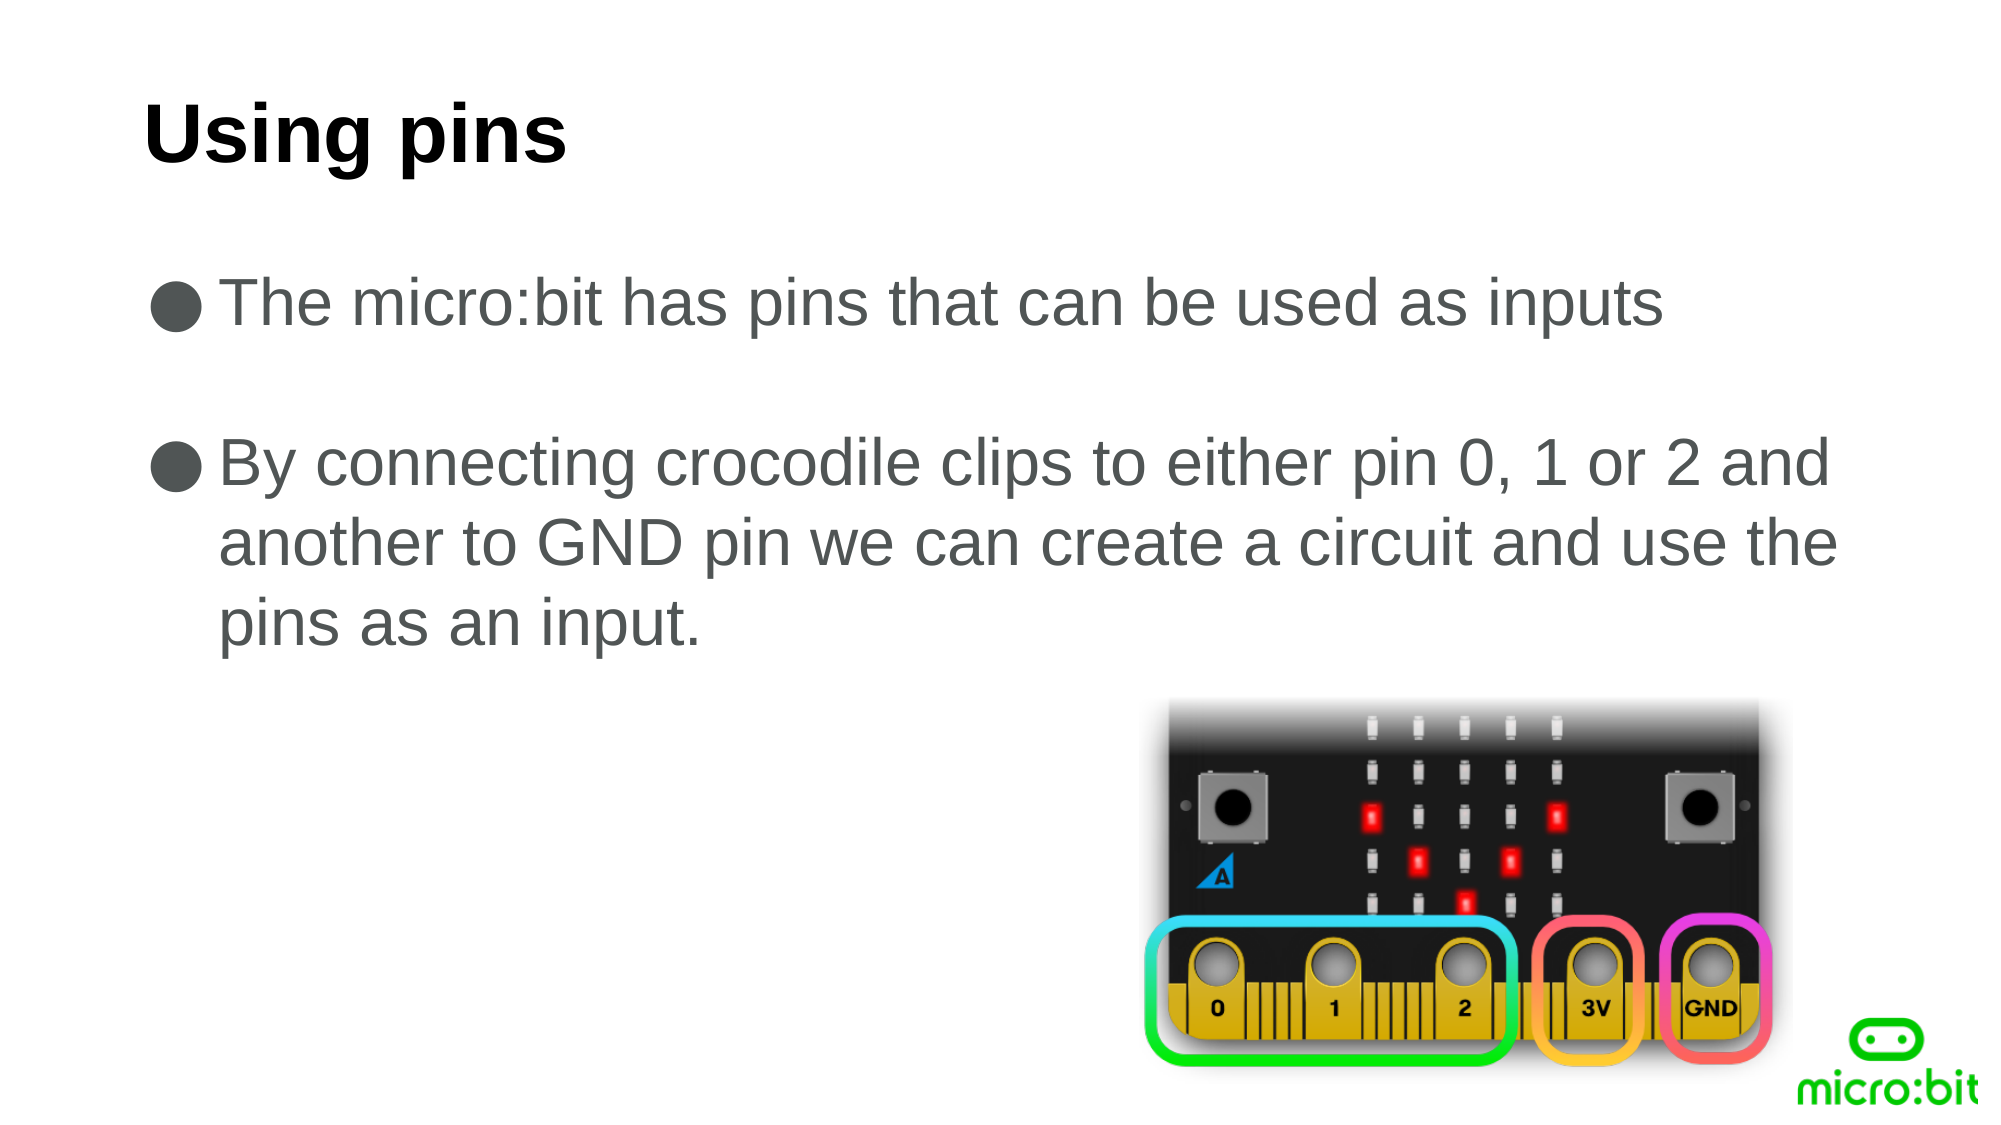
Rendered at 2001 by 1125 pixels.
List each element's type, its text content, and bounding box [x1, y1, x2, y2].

text_box Using pins The micro:bit has pins that can be used as inputs By connecting crocodile clips to either pin 0, 1 or 2 and another to GND pin we can create a circuit and use the pins as an input. [128, 0, 1881, 809]
picture [1797, 1017, 1978, 1106]
picture [1139, 680, 1793, 1084]
